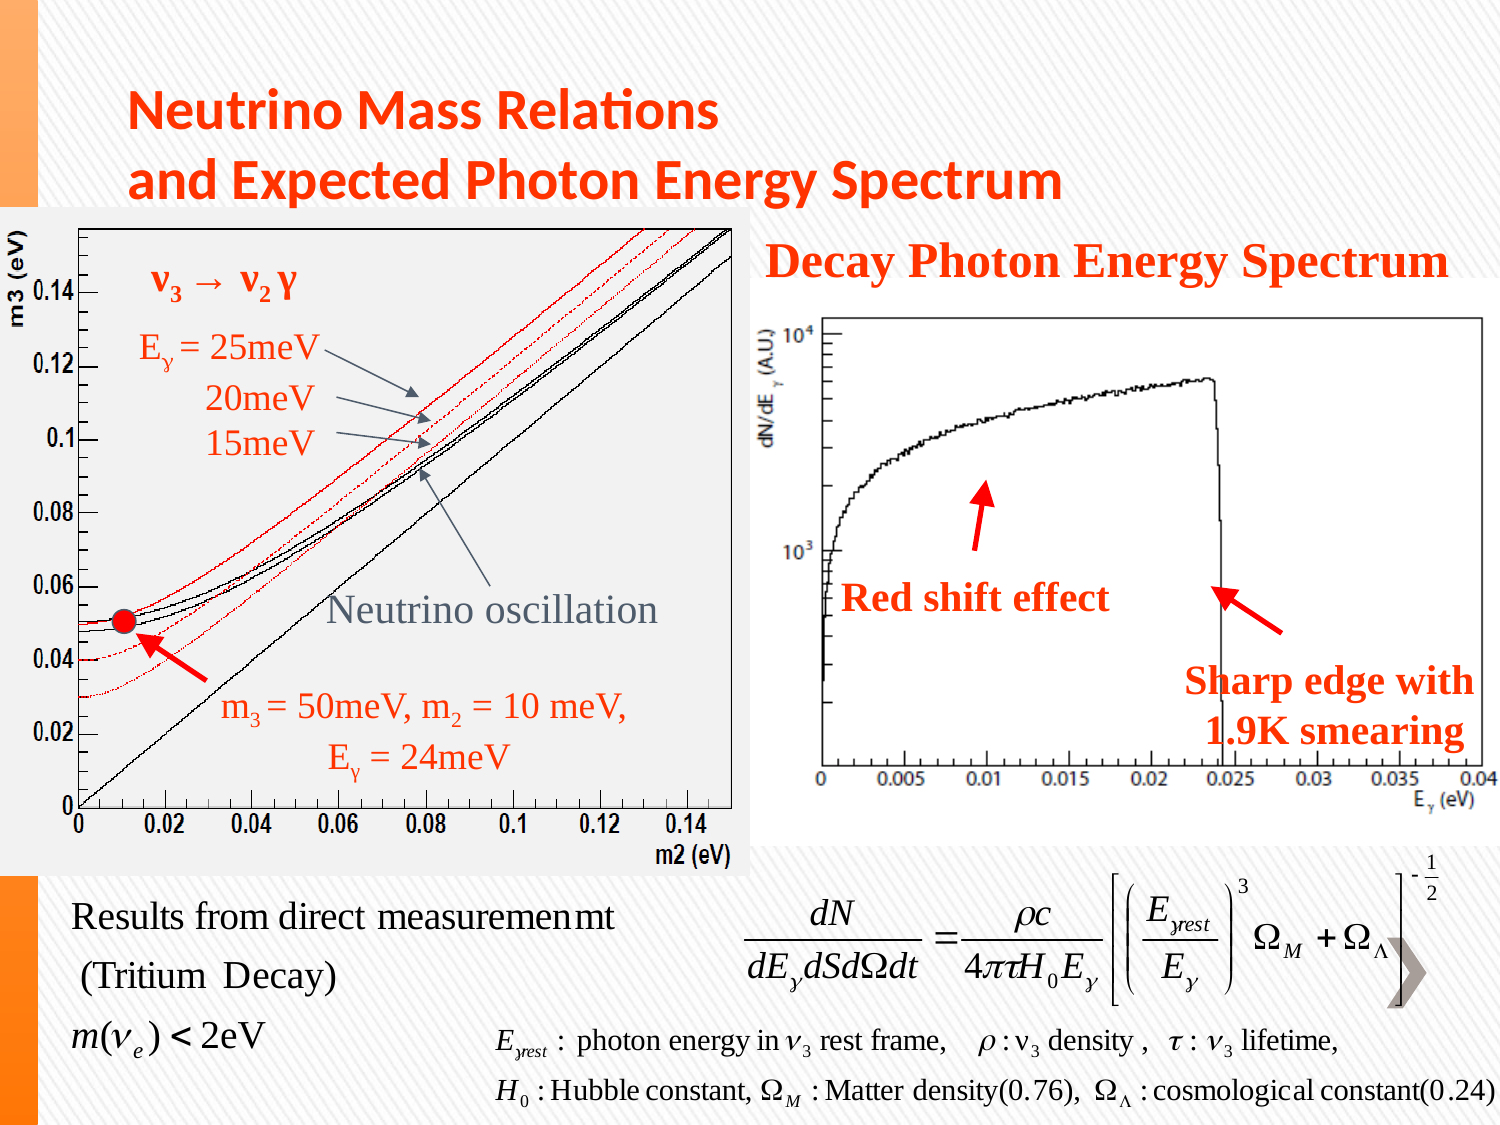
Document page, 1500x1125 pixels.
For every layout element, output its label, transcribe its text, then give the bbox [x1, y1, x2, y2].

text_box Decay Photon Energy Spectrum [753, 219, 1465, 276]
title Neutrino Mass Relations and Expected Photon Energy Spectrum [112, 31, 1388, 219]
picture [0, 0, 1500, 1125]
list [738, 845, 1448, 1016]
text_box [64, 892, 625, 1069]
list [489, 1020, 1500, 1114]
